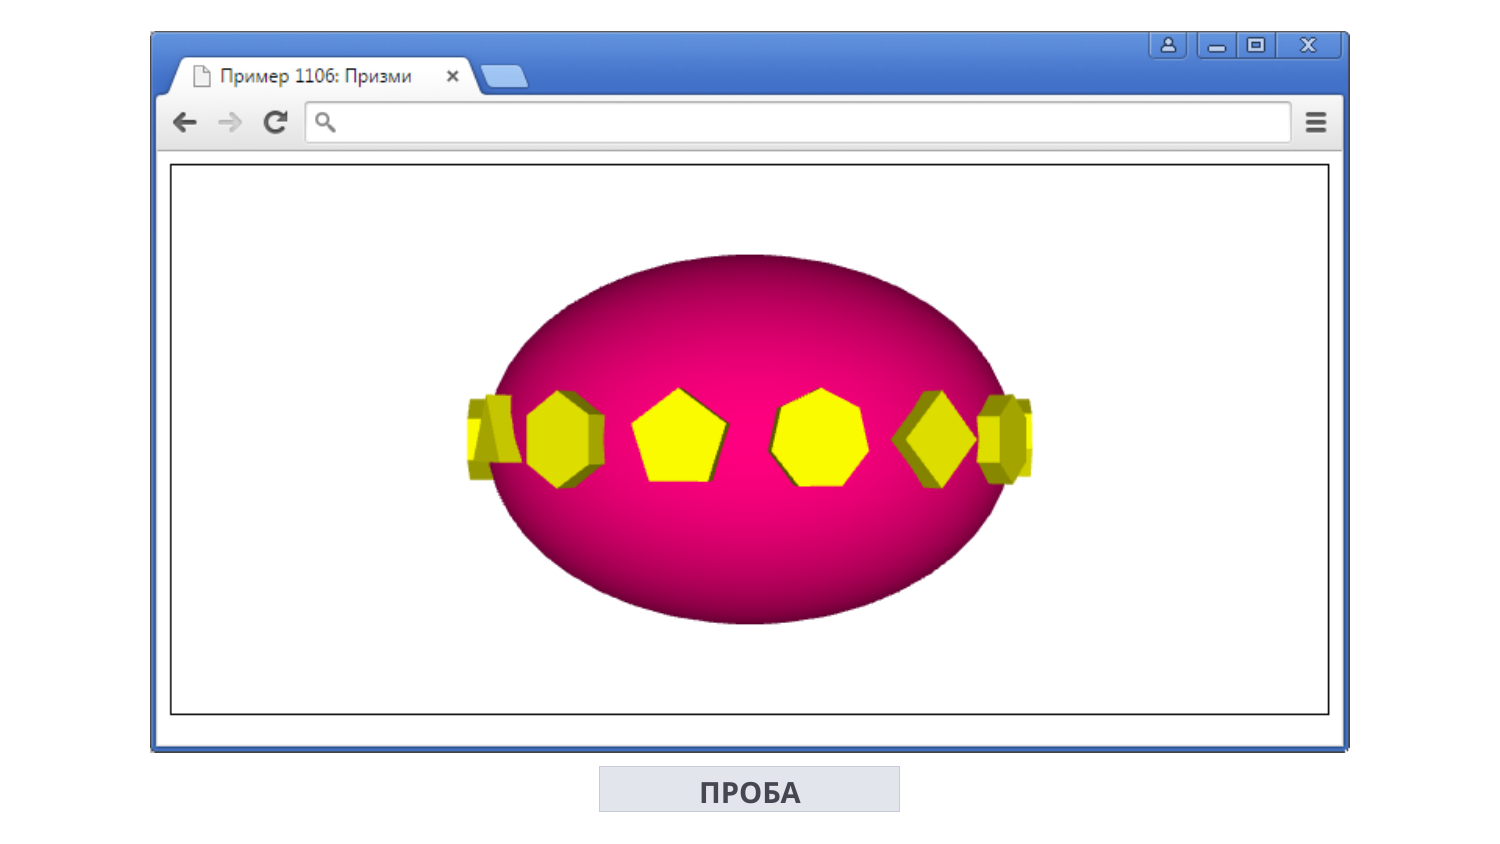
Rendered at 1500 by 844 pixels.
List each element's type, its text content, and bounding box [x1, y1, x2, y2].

picture [149, 31, 1351, 753]
text_box ПРОБА [599, 766, 900, 812]
